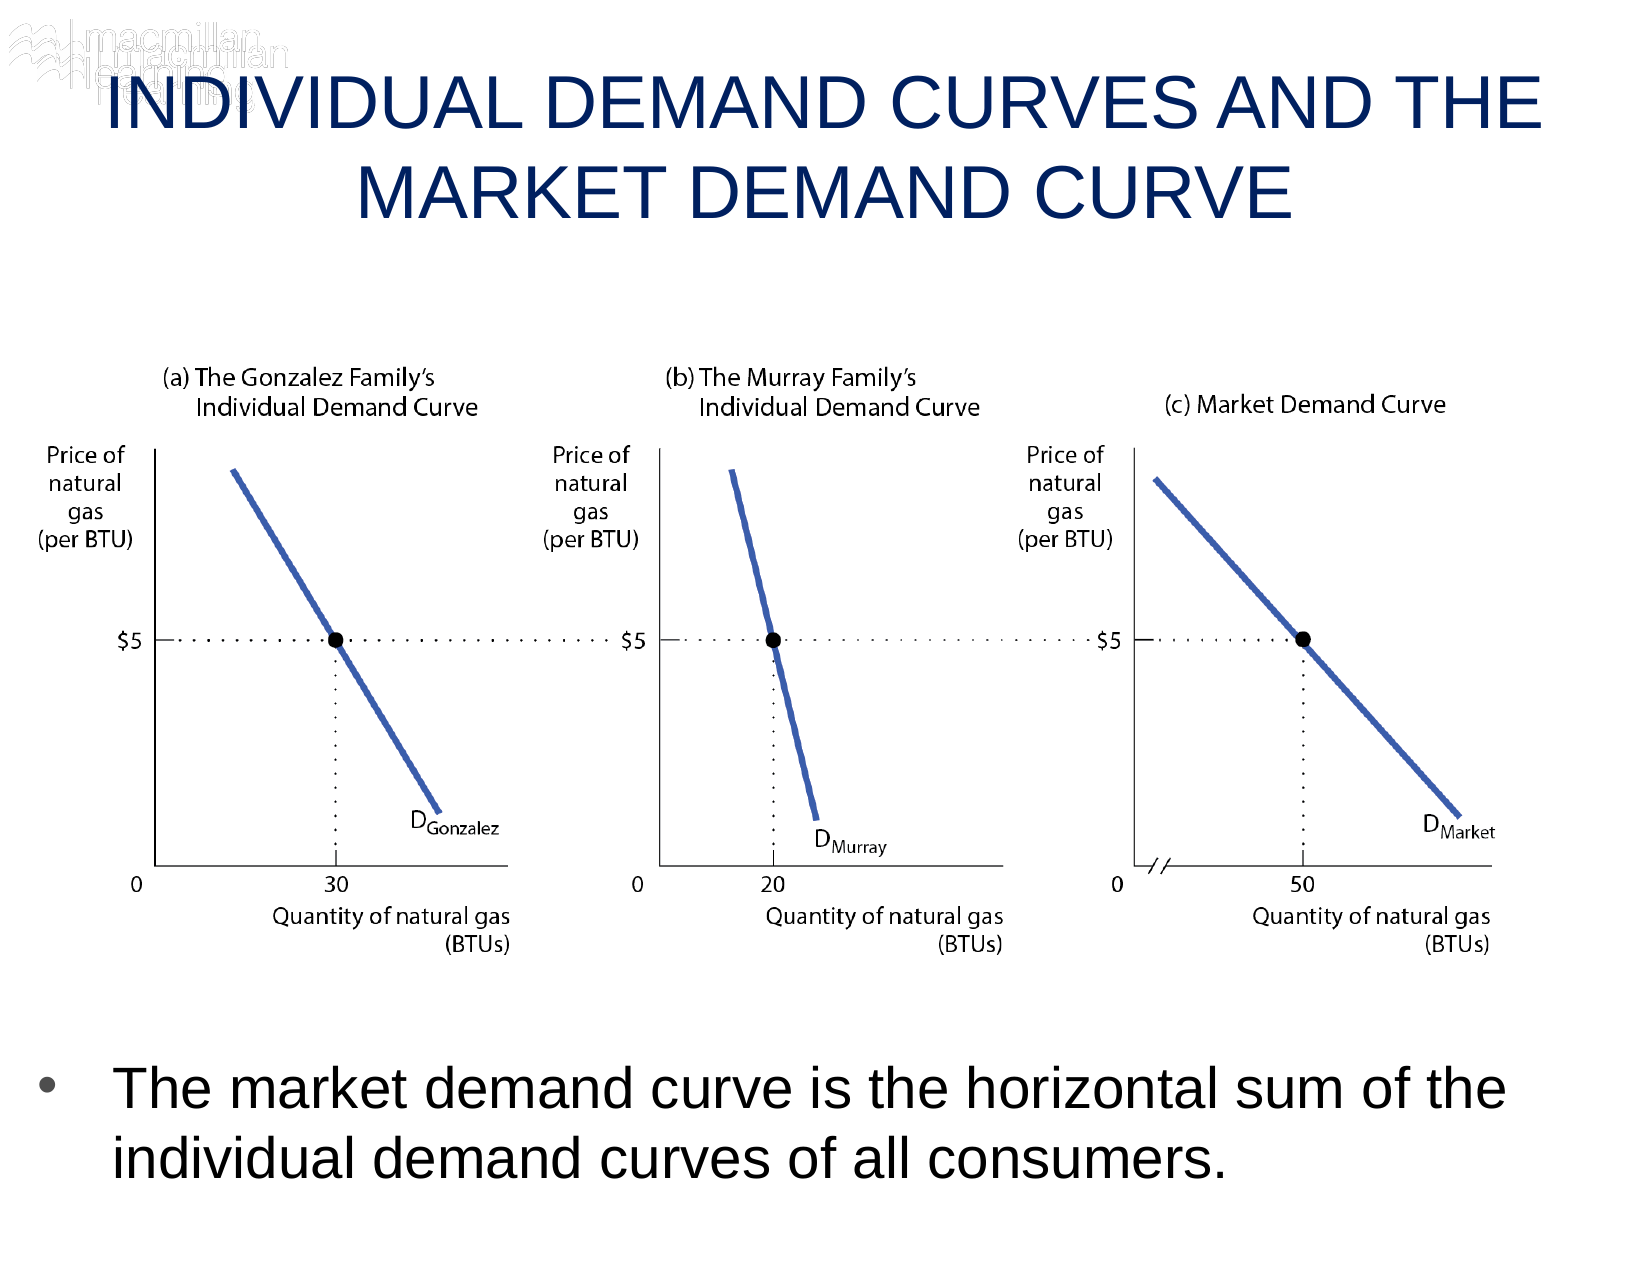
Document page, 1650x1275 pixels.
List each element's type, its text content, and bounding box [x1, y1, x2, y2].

title INDIVIDUAL DEMAND CURVES AND THE MARKET DEMAND CURVE [0, 63, 1650, 225]
picture [36, 362, 1496, 959]
list The market demand curve is the horizontal sum of the individual demand curves of all consumers. [22, 1034, 1632, 1199]
picture [9, 19, 288, 63]
